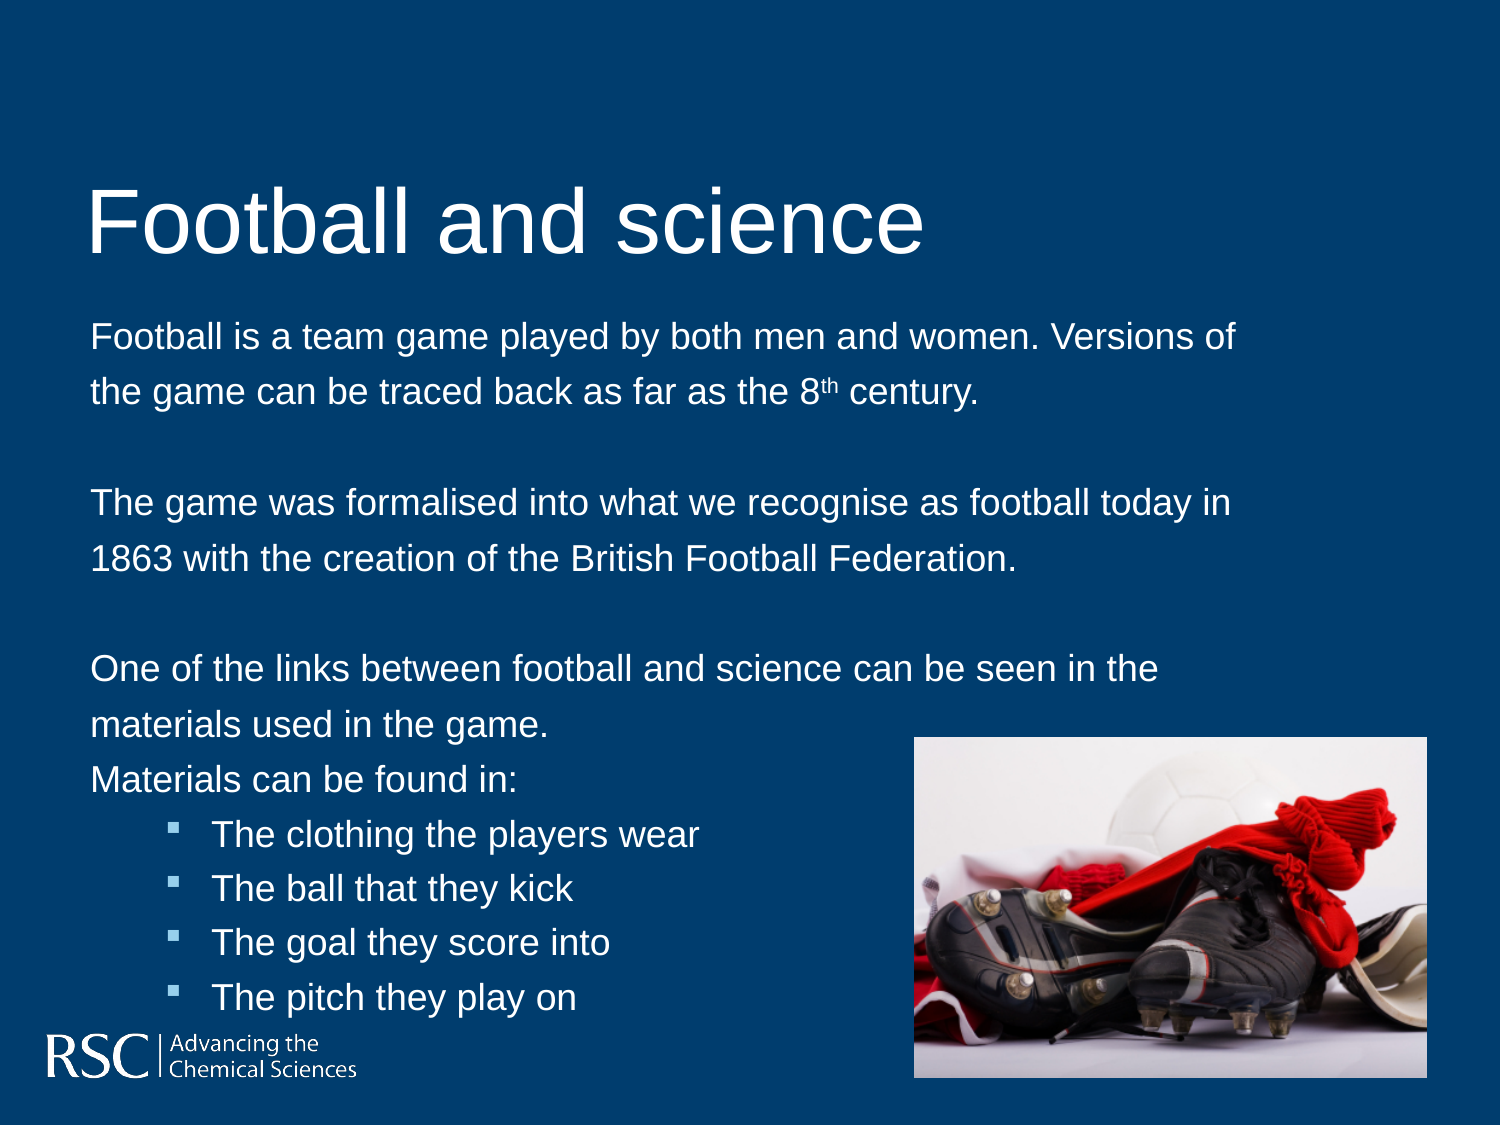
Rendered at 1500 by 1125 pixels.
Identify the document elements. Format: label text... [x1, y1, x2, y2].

text_box Football is a team game played by both men and women. Versions of the game can be traced back as far as the 8th century. The game was formalised into what we recognise as football today in 1863 with the creation of the British Football Federation. One of the links between football and science can be seen in the materials used in the game. Materials can be found in: The clothing the players wear The ball that they kick The goal they score into The pitch they play on [74, 304, 1425, 1090]
text_box Football and science [70, 154, 1149, 280]
picture [42, 1028, 74, 1082]
picture [913, 737, 1427, 1079]
